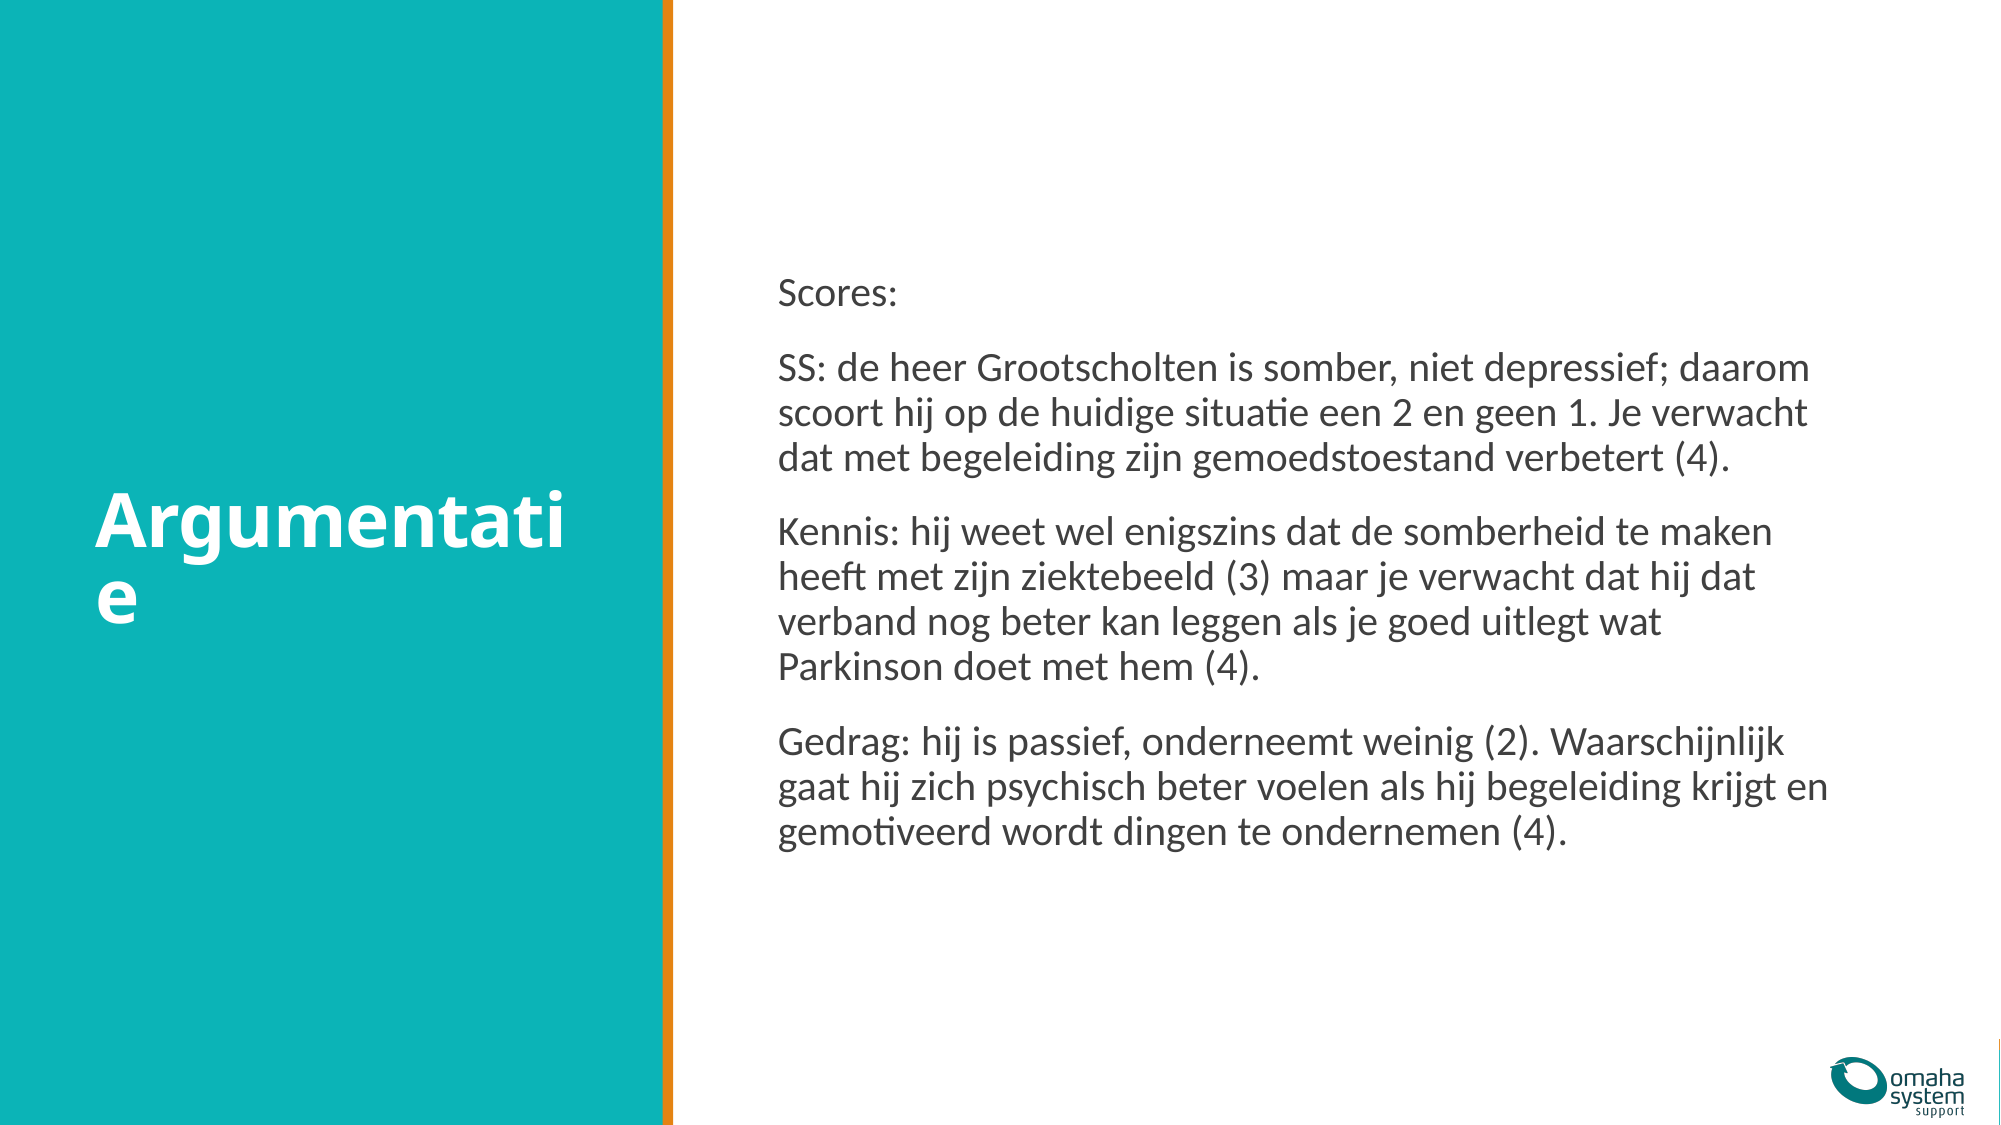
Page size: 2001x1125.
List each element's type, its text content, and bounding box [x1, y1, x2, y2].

text_box [0, 0, 661, 1125]
list Scores: SS: de heer Grootscholten is somber, niet depressief; daarom scoort hij op de huidige situatie een 2 en geen 1. Je verwacht dat met begeleiding zijn gemoedstoestand verbetert (4). Kennis: hij weet wel enigszins dat de somberheid te maken heeft met zijn ziektebeeld (3) maar je verwacht dat hij dat verband nog beter kan leggen als je goed uitlegt wat Parkinson doet met hem (4). Gedrag: hij is passief, onderneemt weinig (2). Waarschijnlijk gaat hij zich psychisch beter voelen als hij begeleiding krijgt en gemotiveerd wordt dingen te ondernemen (4). [777, 99, 1830, 1026]
text_box [661, 0, 674, 1125]
text_box [674, 0, 2000, 1125]
picture [1829, 1057, 1964, 1119]
title Argumentatie [80, 99, 587, 1026]
